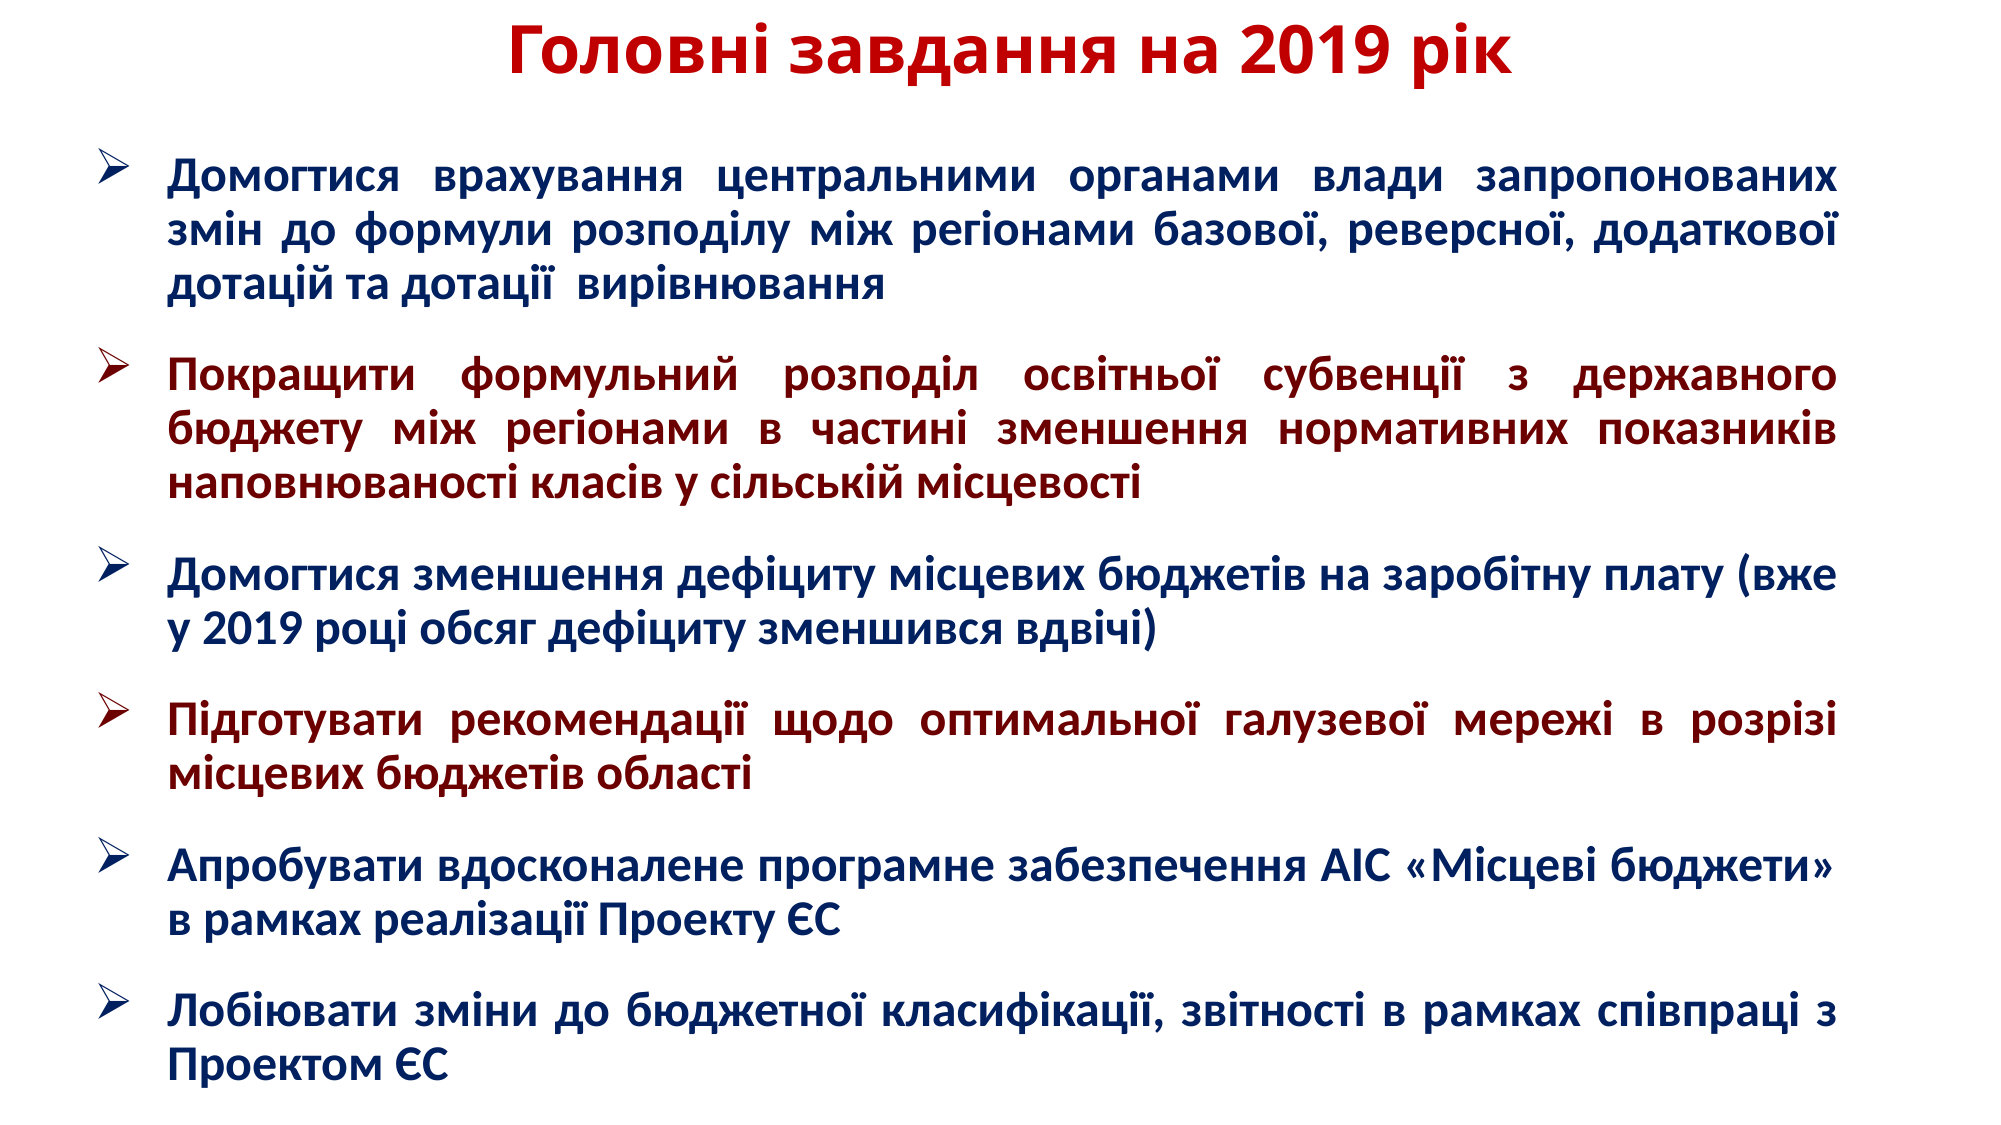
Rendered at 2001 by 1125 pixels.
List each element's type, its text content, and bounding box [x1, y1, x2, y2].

list Домогтися врахування центральними органами влади запропонованих змін до формули розподілу між регіонами базової, реверсної, додаткової дотацій та дотації вирівнювання Покращити формульний розподіл освітньої субвенції з державного бюджету між регіонами в частині зменшення нормативних показників наповнюваності класів у сільській місцевості Домогтися зменшення дефіциту місцевих бюджетів на заробітну плату (вже у 2019 році обсяг дефіциту зменшився вдвічі) Підготувати рекомендації щодо оптимальної галузевої мережі в розрізі місцевих бюджетів області Апробувати вдосконалене програмне забезпечення АІС «Місцеві бюджети» в рамках реалізації Проекту ЄС Лобіювати зміни до бюджетної класифікації, звітності в рамках співпраці з Проектом ЄС [79, 140, 1854, 1125]
title Головні завдання на 2019 рік [147, 13, 1873, 92]
